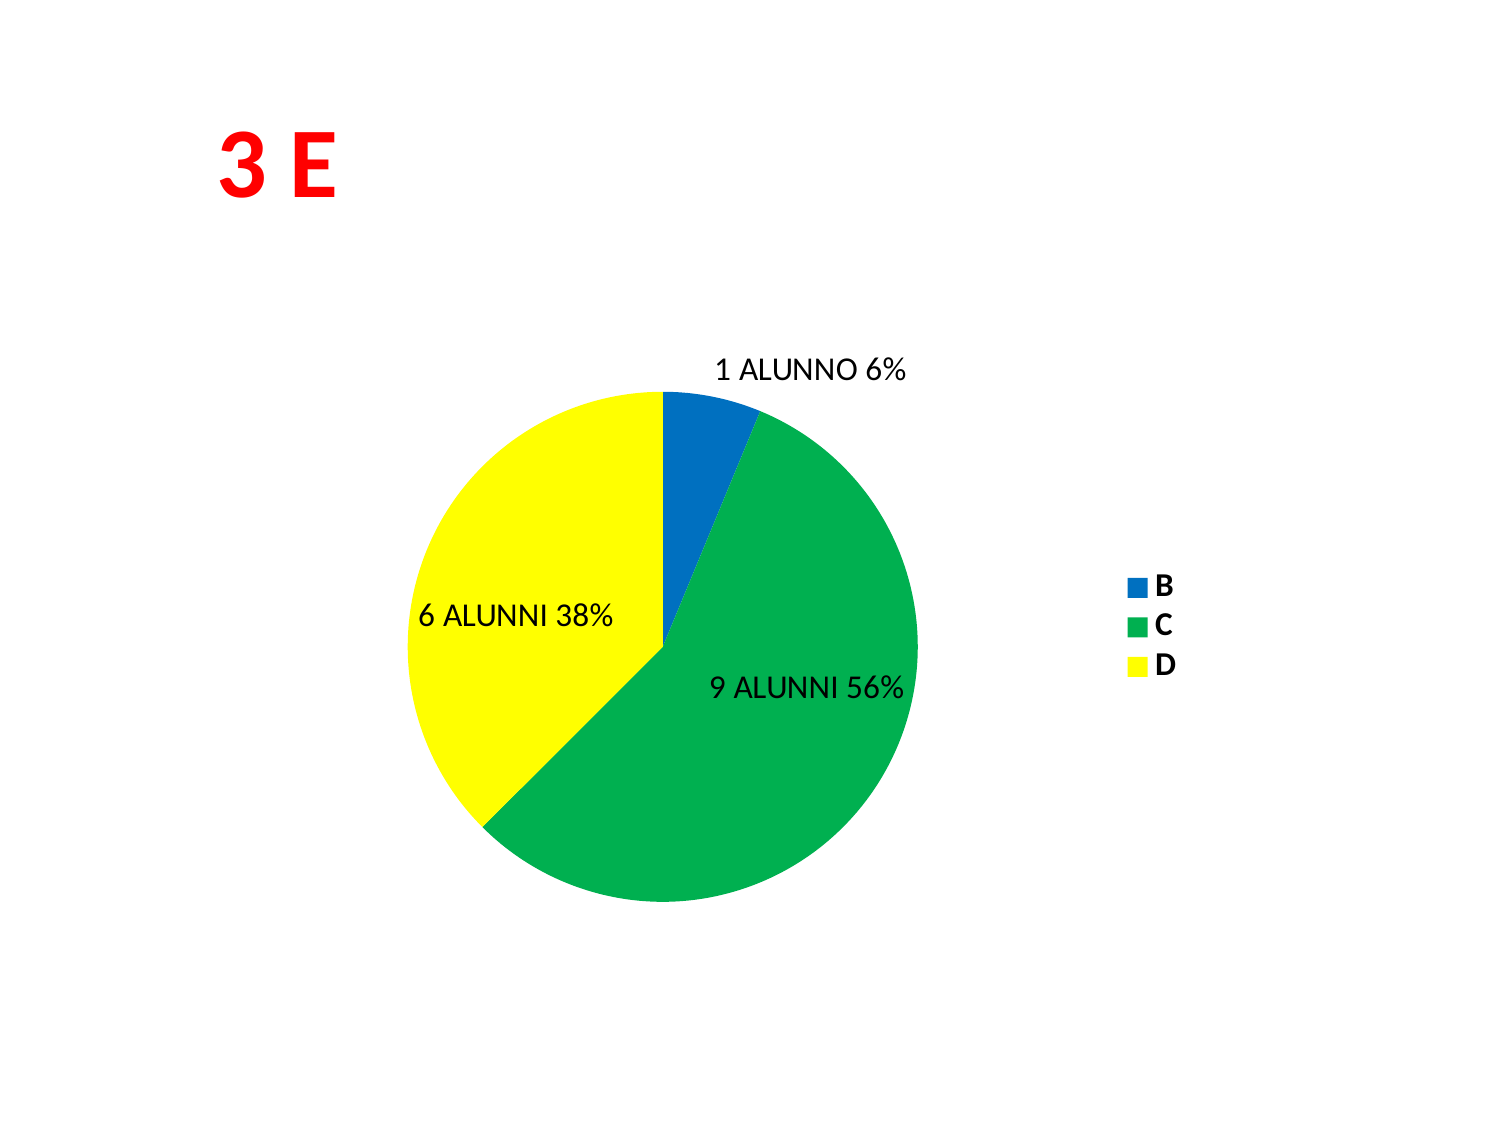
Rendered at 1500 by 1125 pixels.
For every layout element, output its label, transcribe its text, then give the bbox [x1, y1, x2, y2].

text_box 3 E [159, 90, 396, 225]
chart [194, 302, 1200, 953]
